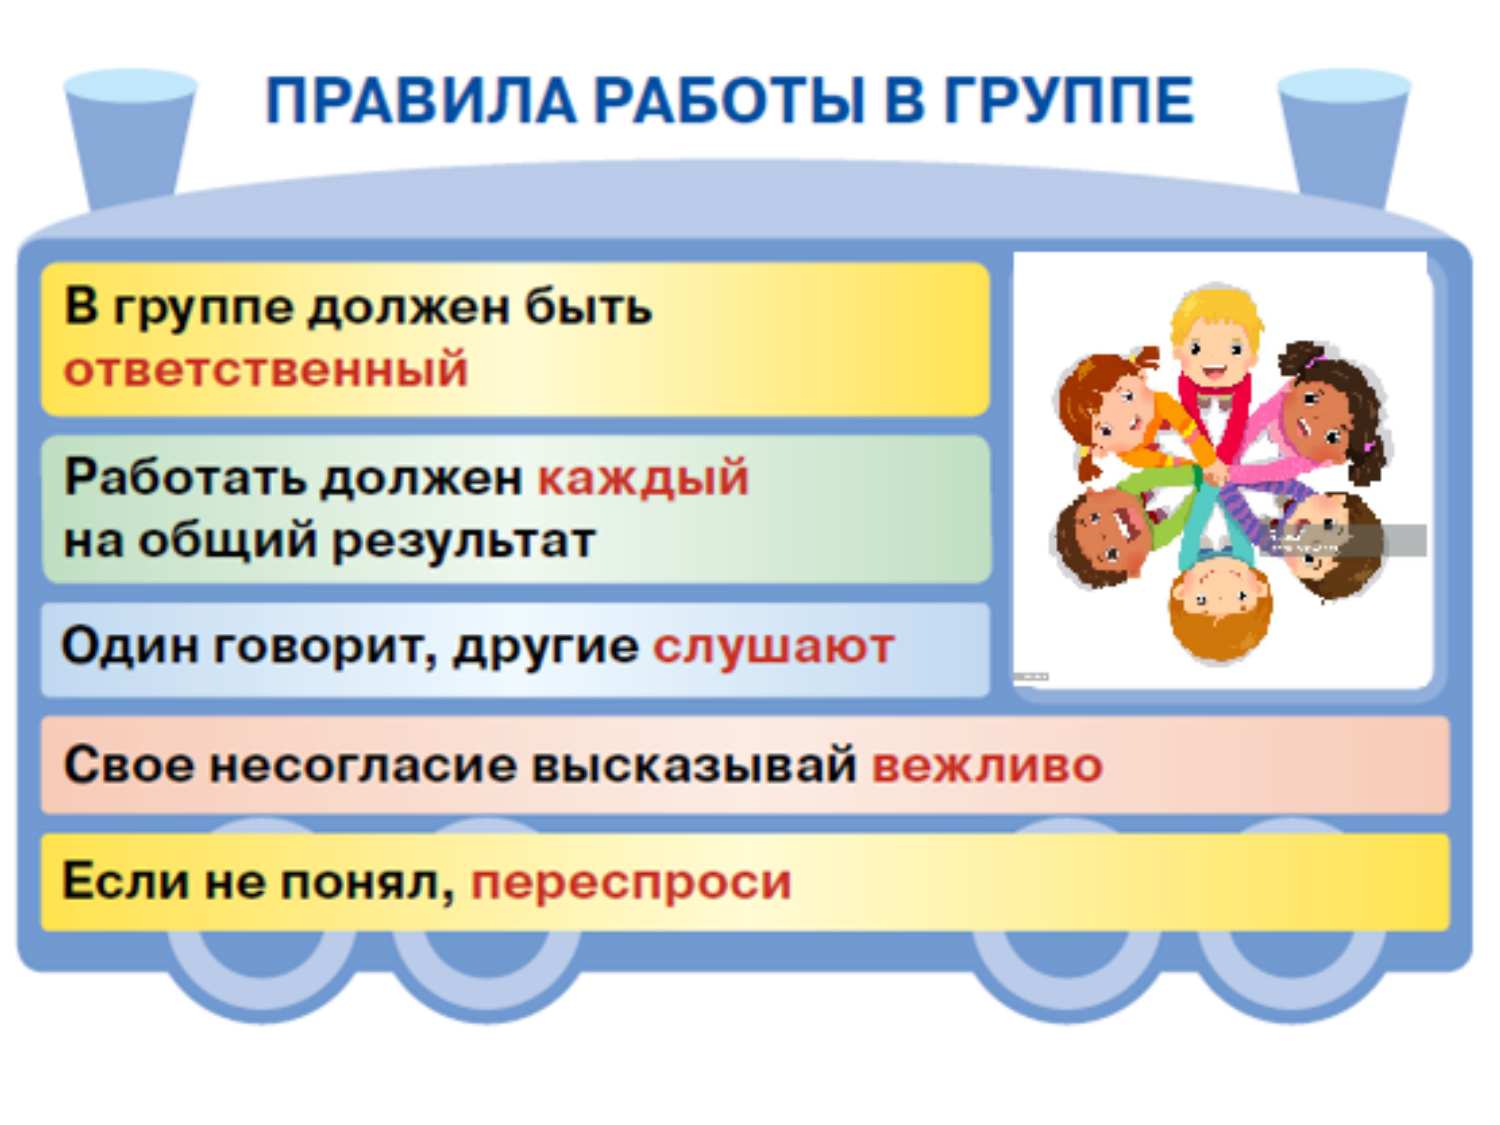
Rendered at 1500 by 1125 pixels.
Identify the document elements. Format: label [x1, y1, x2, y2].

picture [2, 44, 1500, 1036]
